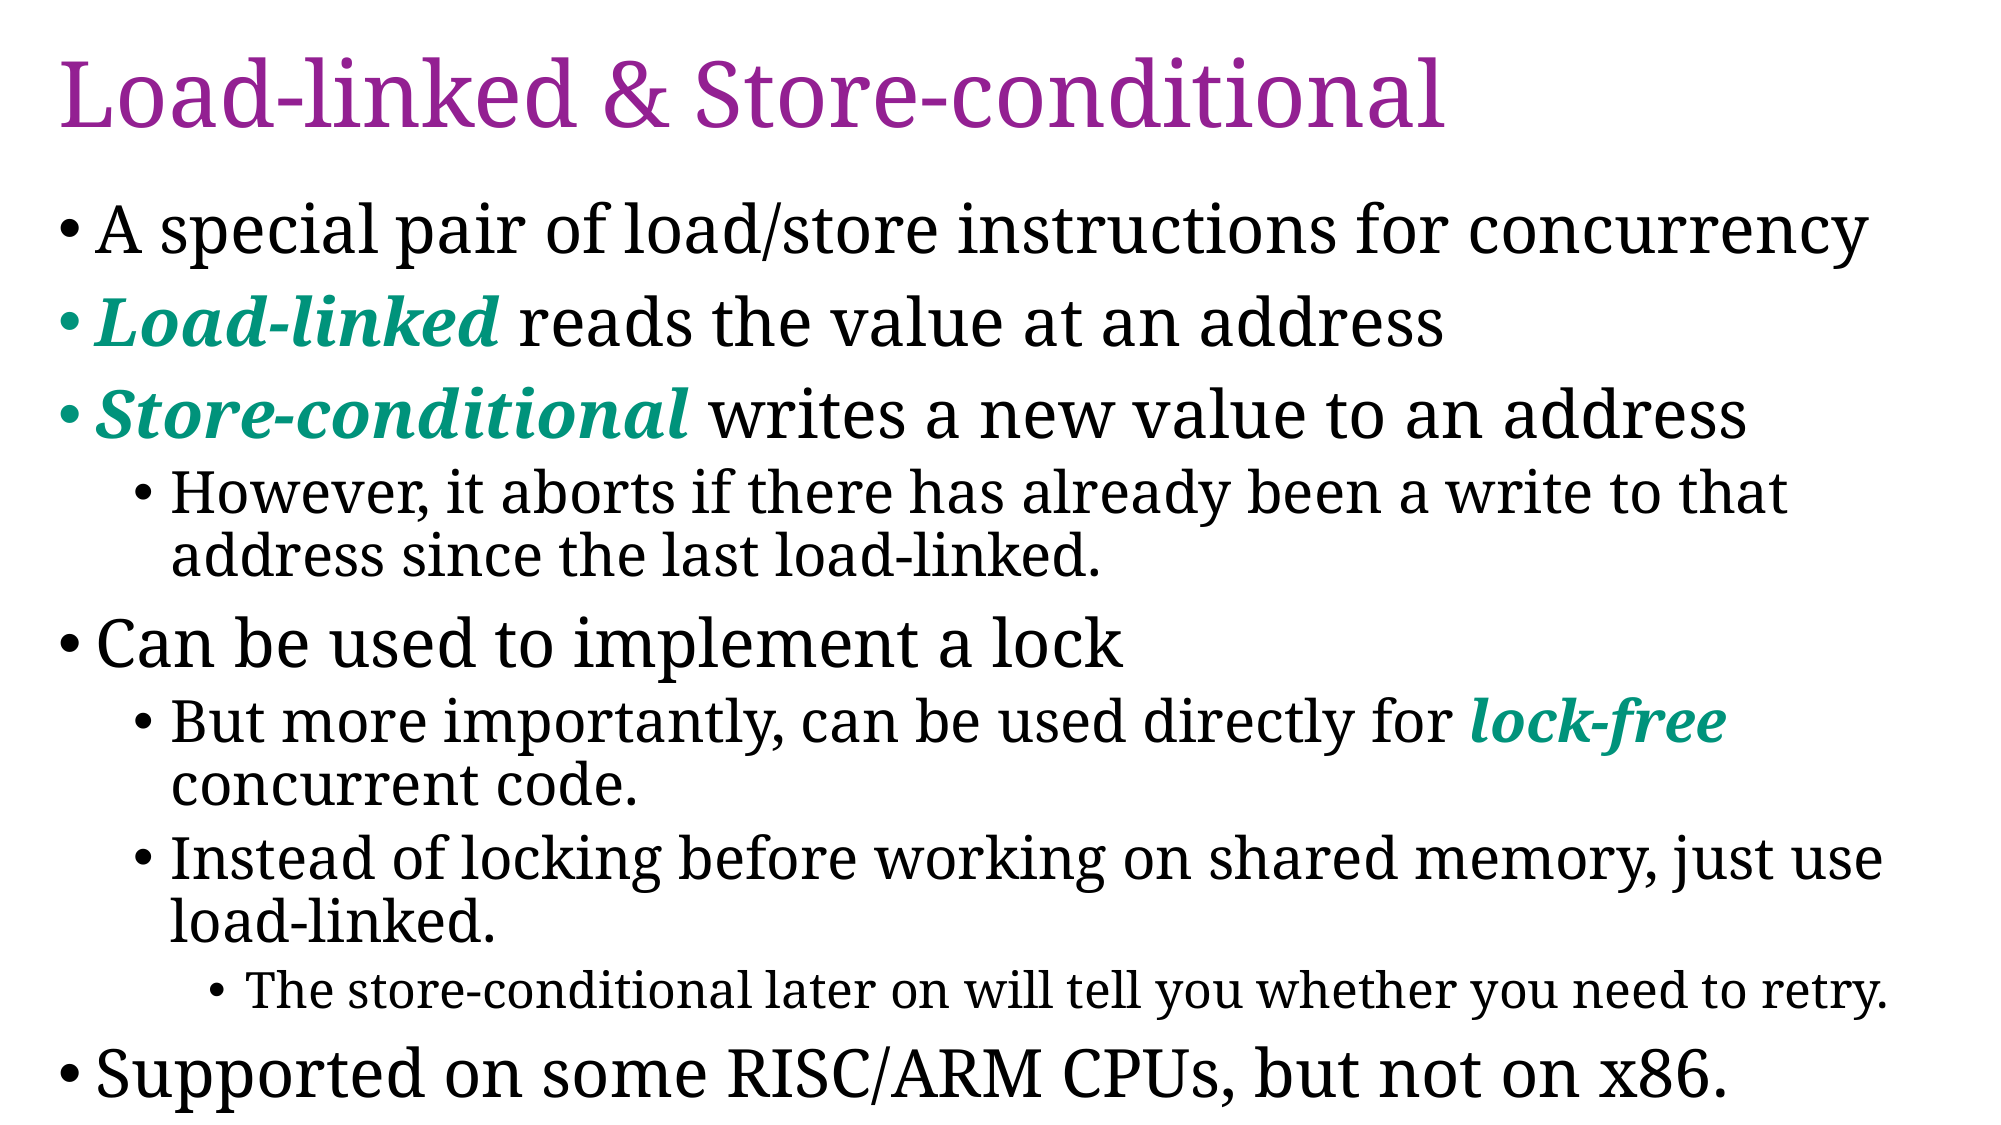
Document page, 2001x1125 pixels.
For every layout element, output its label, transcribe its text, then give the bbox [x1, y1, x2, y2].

list A special pair of load/store instructions for concurrency Load-linked reads the value at an address Store-conditional writes a new value to an address However, it aborts if there has already been a write to that address since the last load-linked. Can be used to implement a lock But more importantly, can be used directly for lock-free concurrent code. Instead of locking before working on shared memory, just use load-linked. The store-conditional later on will tell you whether you need to retry. Supported on some RISC/ARM CPUs, but not on x86. [43, 188, 1953, 1106]
title Load-linked & Store-conditional [43, 25, 1953, 171]
